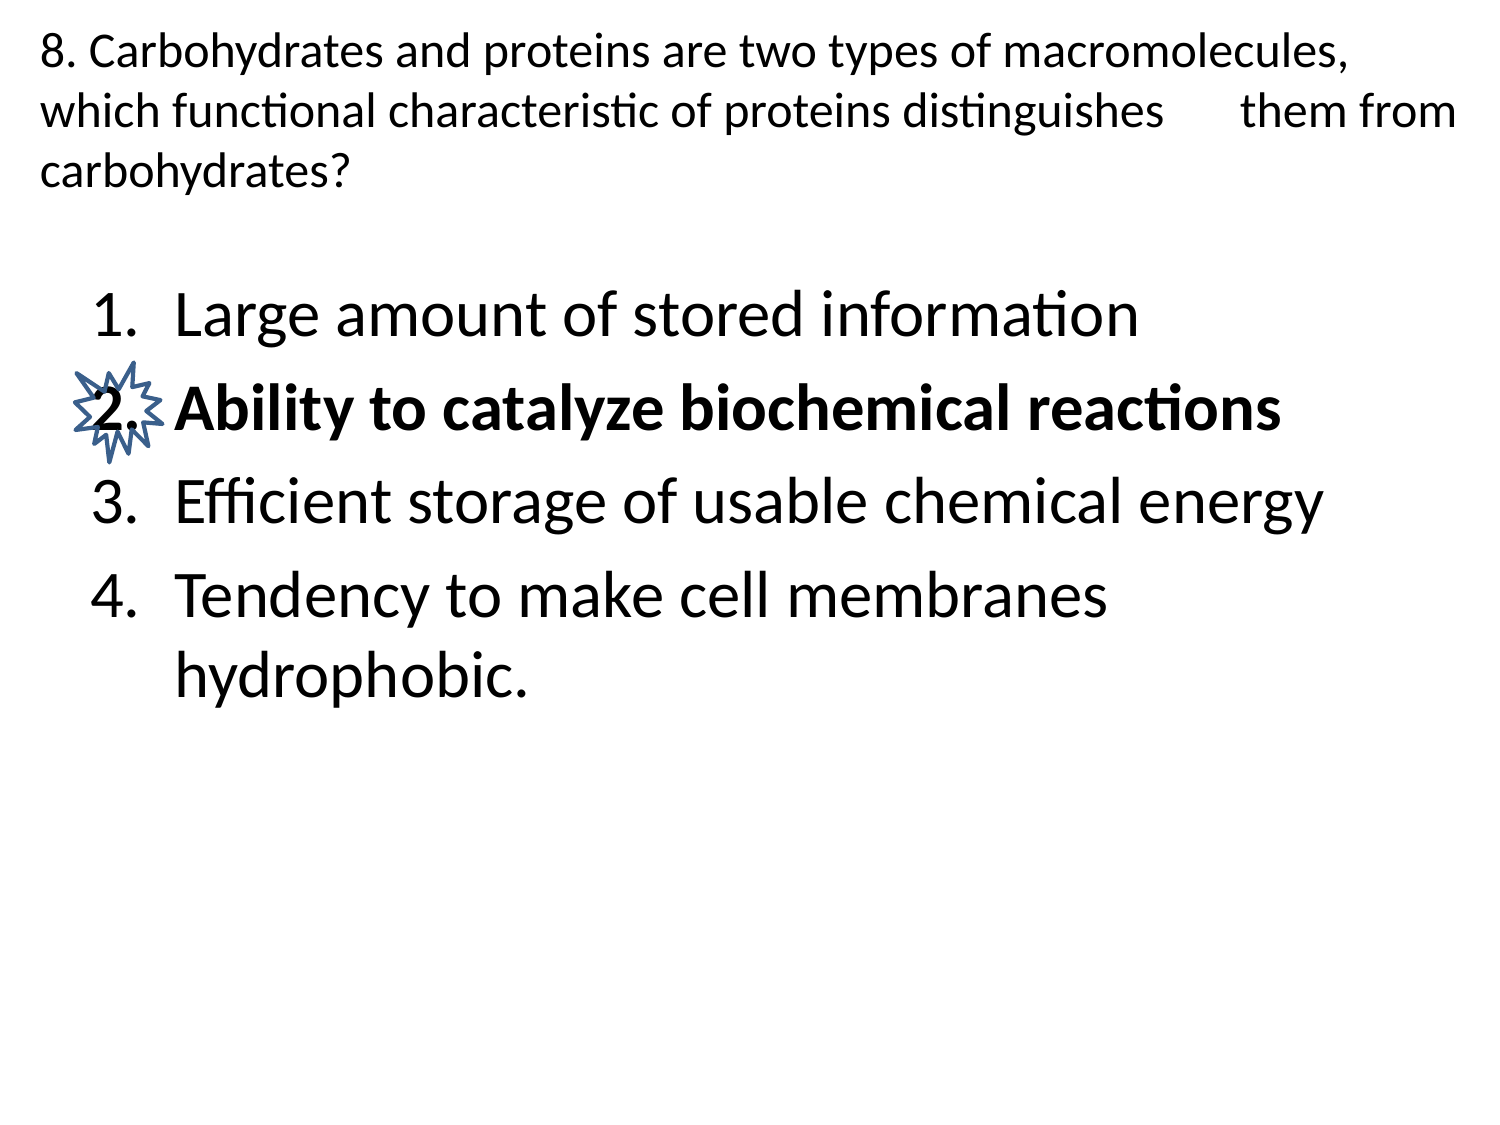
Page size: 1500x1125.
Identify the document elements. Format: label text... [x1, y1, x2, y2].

list Large amount of stored information Ability to catalyze biochemical reactions Efficient storage of usable chemical energy Tendency to make cell membranes hydrophobic. [75, 262, 1425, 1005]
text_box [72, 360, 165, 465]
title 8. Carbohydrates and proteins are two types of macromolecules, which functional characteristic of proteins distinguishes them from carbohydrates? [24, 24, 1475, 250]
